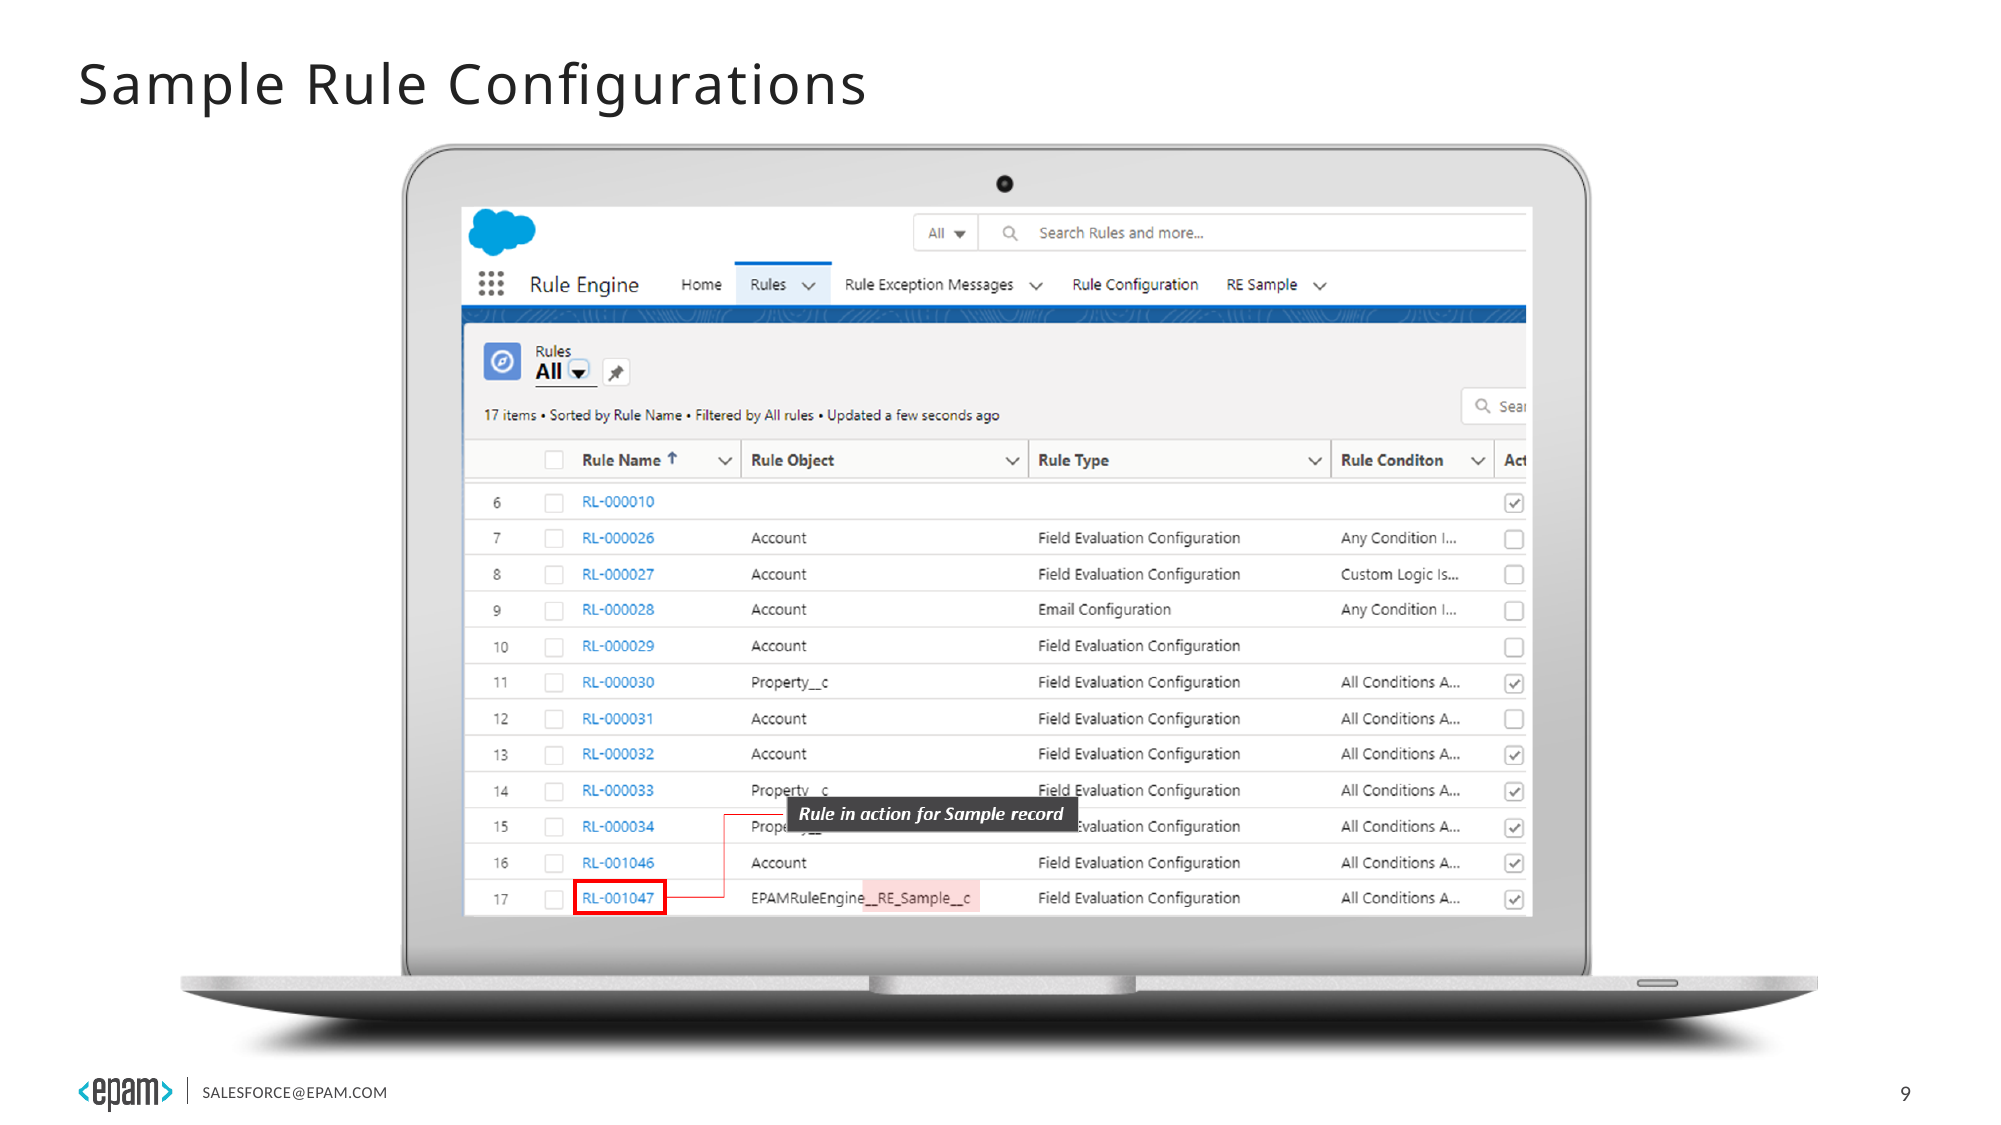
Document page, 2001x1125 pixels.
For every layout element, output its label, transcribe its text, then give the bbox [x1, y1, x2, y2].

title Sample Rule Configurations [78, 49, 1922, 117]
picture [67, 1065, 183, 1124]
picture [180, 143, 1819, 1061]
